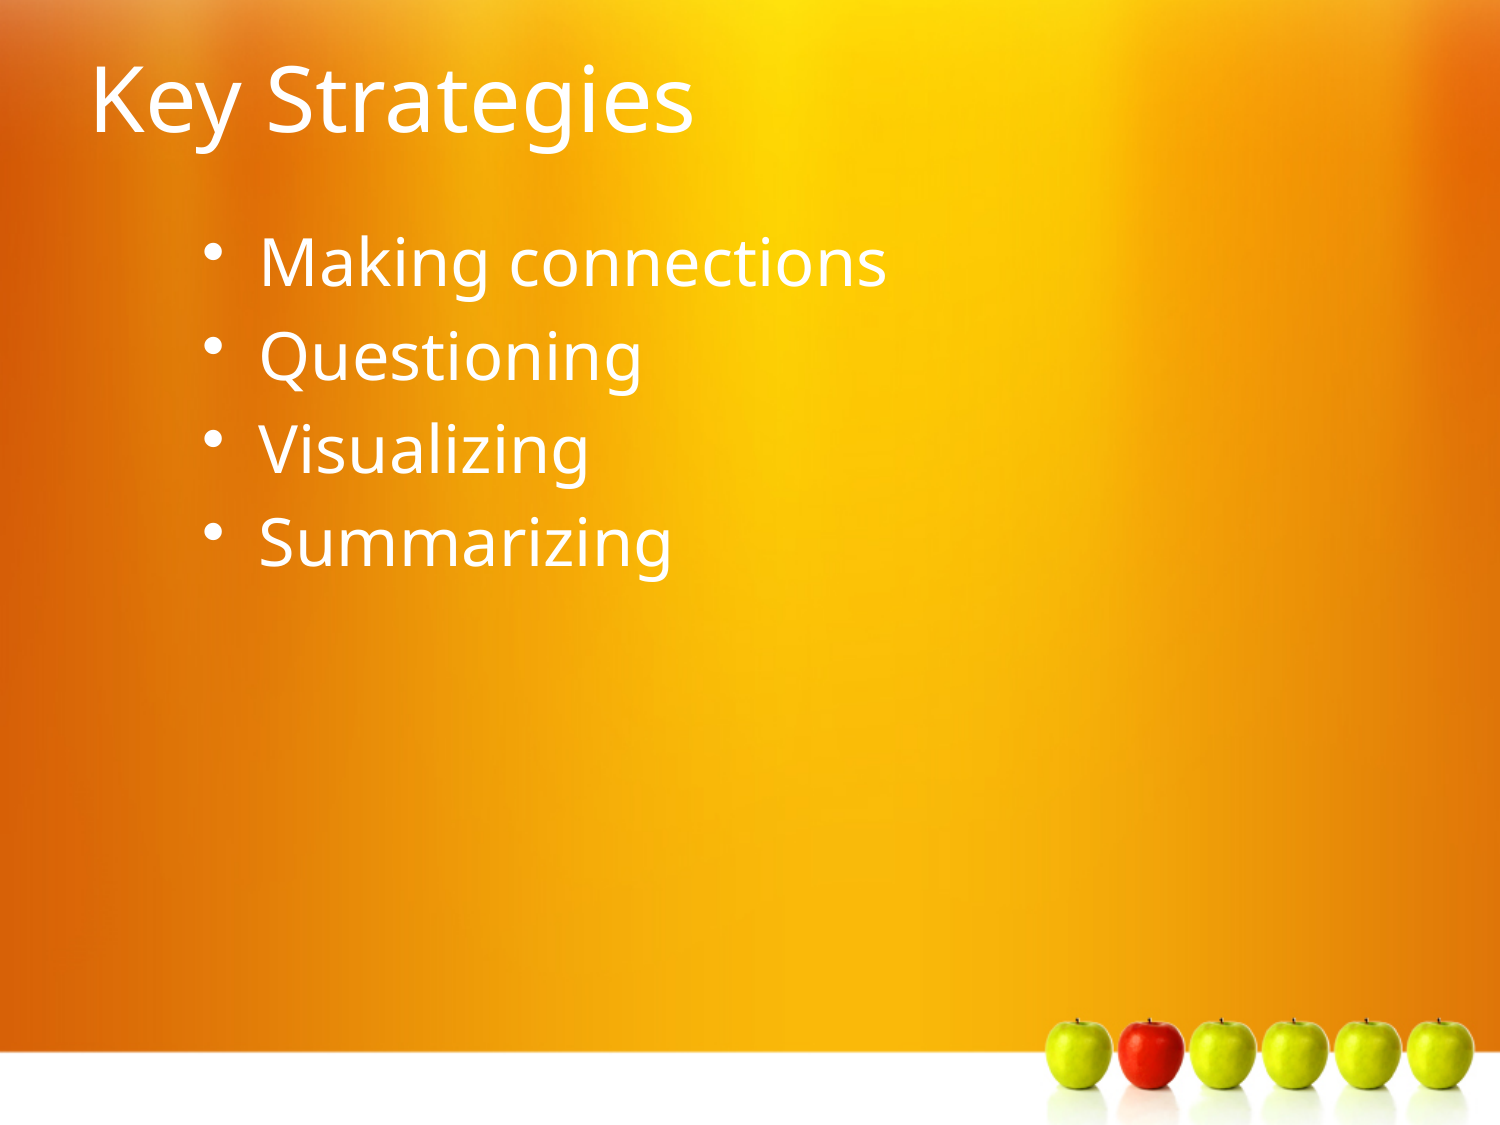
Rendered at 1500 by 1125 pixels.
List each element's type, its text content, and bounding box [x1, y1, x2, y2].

picture [0, 0, 1500, 1125]
title Key Strategies [50, 37, 1400, 155]
list Making connections Questioning Visualizing Summarizing [187, 212, 1388, 938]
